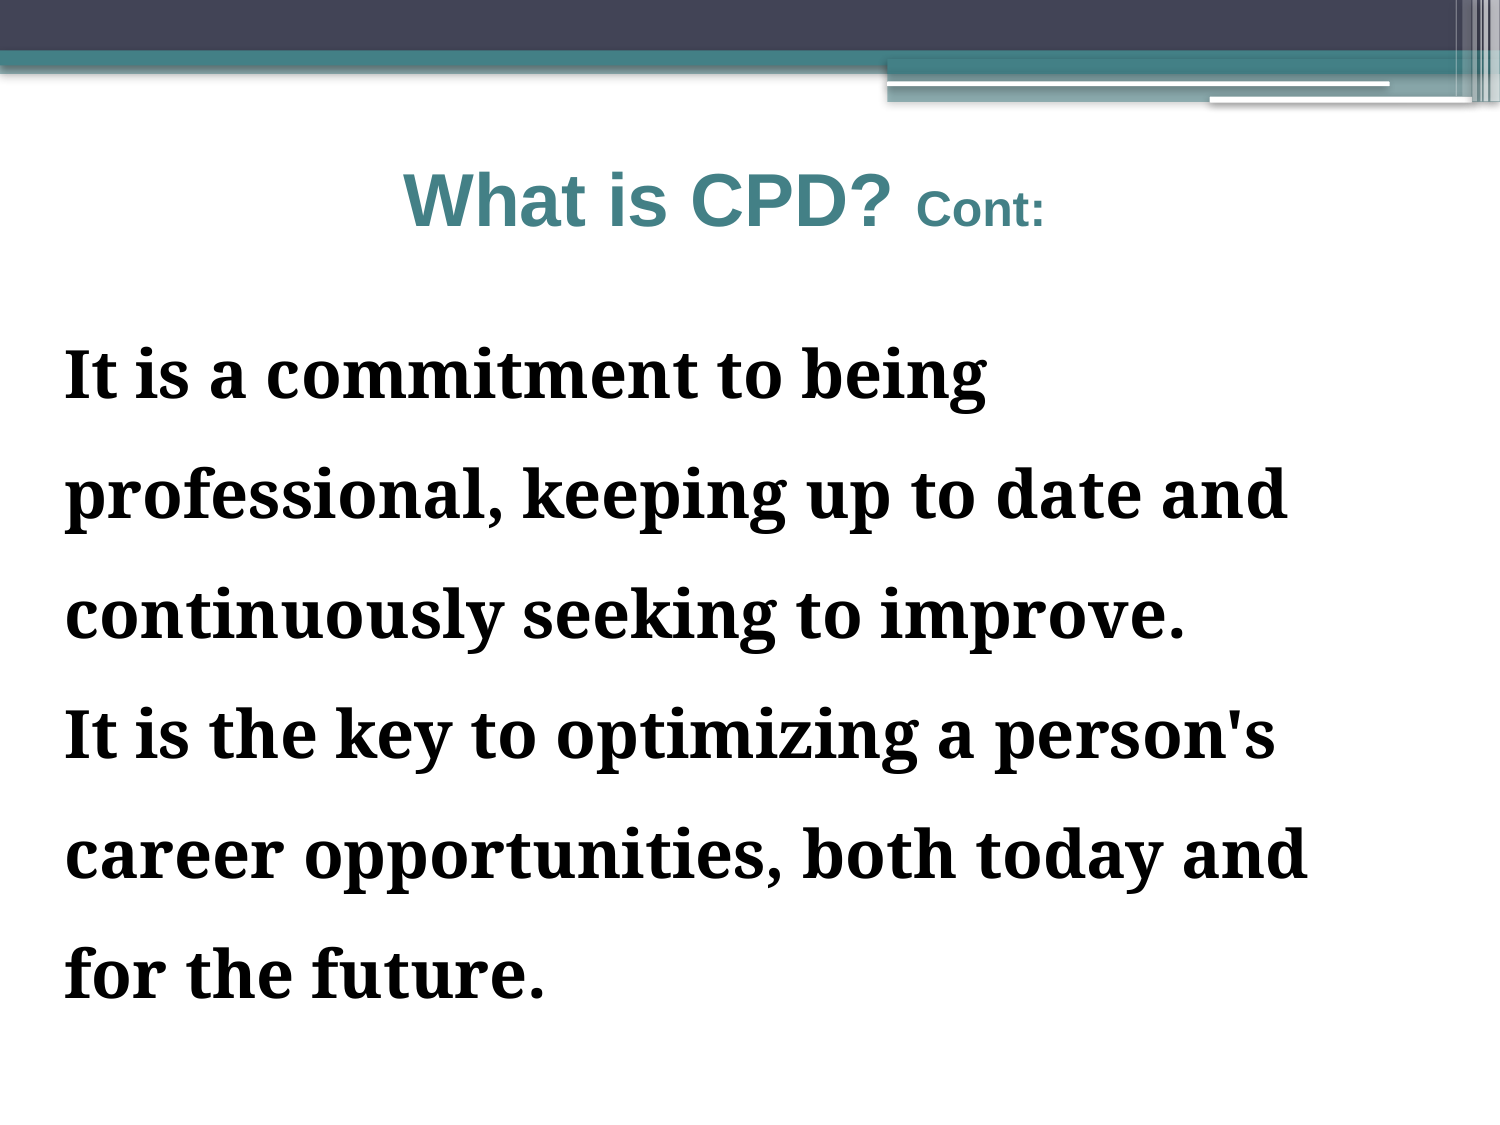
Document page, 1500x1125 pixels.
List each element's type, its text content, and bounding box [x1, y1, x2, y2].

text_box It is a commitment to being professional, keeping up to date and continuously seeking to improve. It is the key to optimizing a person's career opportunities, both today and for the future. [50, 284, 1425, 1020]
text_box What is CPD? Cont: [349, 143, 1100, 249]
